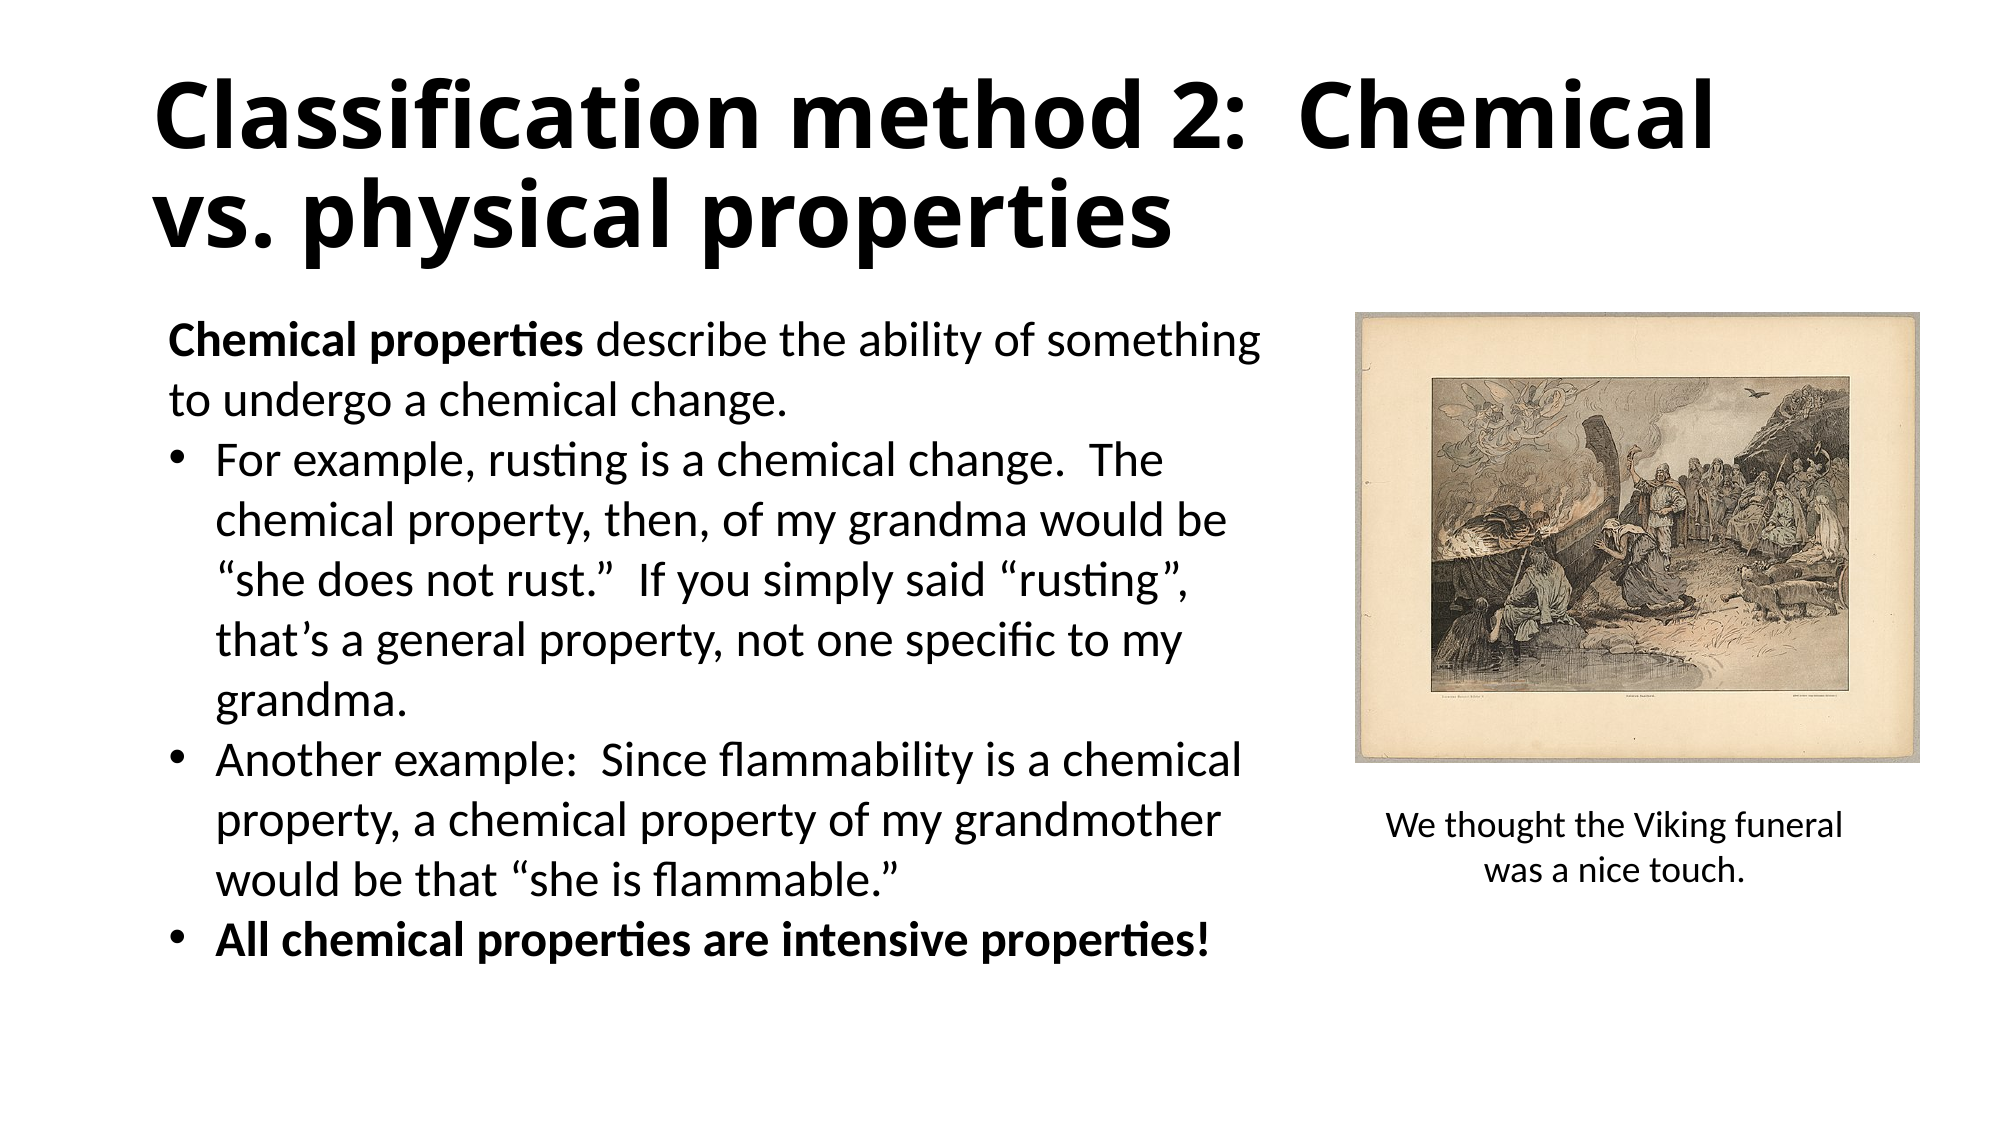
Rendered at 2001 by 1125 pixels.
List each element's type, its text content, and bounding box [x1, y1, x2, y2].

title Classification method 2: Chemical vs. physical properties [137, 59, 1863, 278]
picture [1355, 312, 1920, 763]
text_box We thought the Viking funeral was a nice touch. [1355, 792, 1875, 898]
text_box Chemical properties describe the ability of something to undergo a chemical change. For example, rusting is a chemical change. The chemical property, then, of my grandma would be “she does not rust.” If you simply said “rusting”, that’s a general property, not one specific to my grandma. Another example: Since flammability is a chemical property, a chemical property of my grandmother would be that “she is flammable.” All chemical properties are intensive properties! [153, 298, 1303, 1019]
